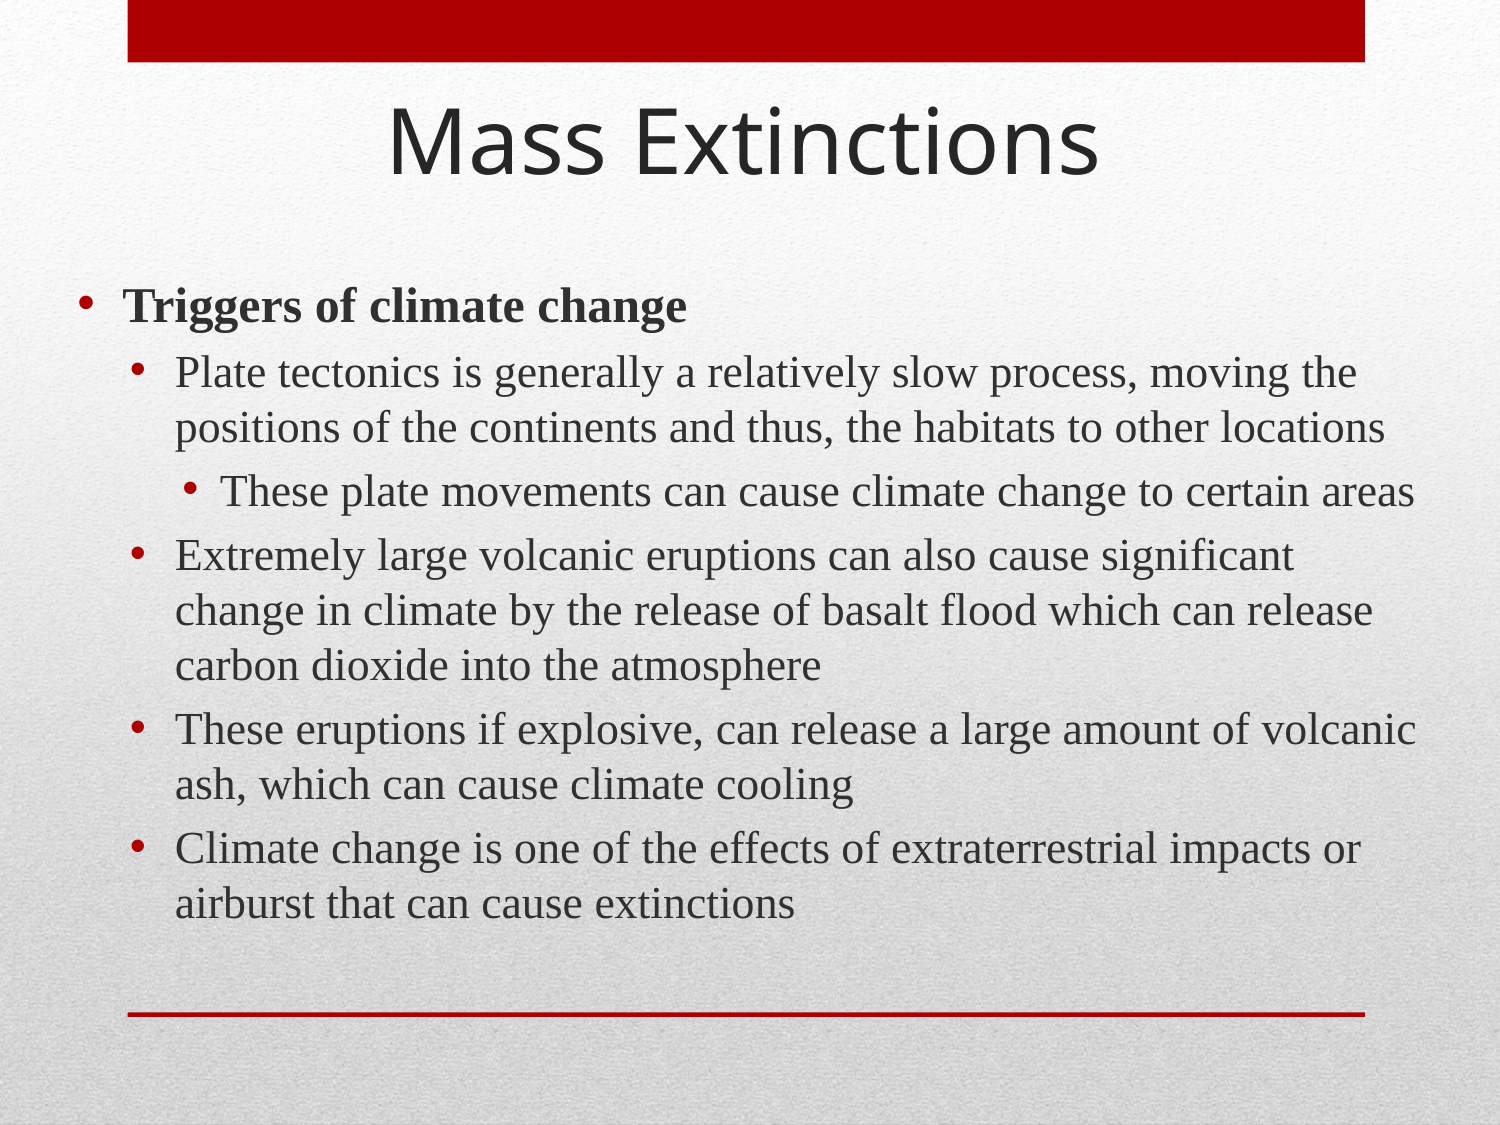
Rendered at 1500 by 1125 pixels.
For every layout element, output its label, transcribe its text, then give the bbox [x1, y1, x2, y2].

title Mass Extinctions [174, 62, 1313, 200]
list Triggers of climate change Plate tectonics is generally a relatively slow process, moving the positions of the continents and thus, the habitats to other locations These plate movements can cause climate change to certain areas Extremely large volcanic eruptions can also cause significant change in climate by the release of basalt flood which can release carbon dioxide into the atmosphere These eruptions if explosive, can release a large amount of volcanic ash, which can cause climate cooling Climate change is one of the effects of extraterrestrial impacts or airburst that can cause extinctions [62, 200, 1450, 1000]
